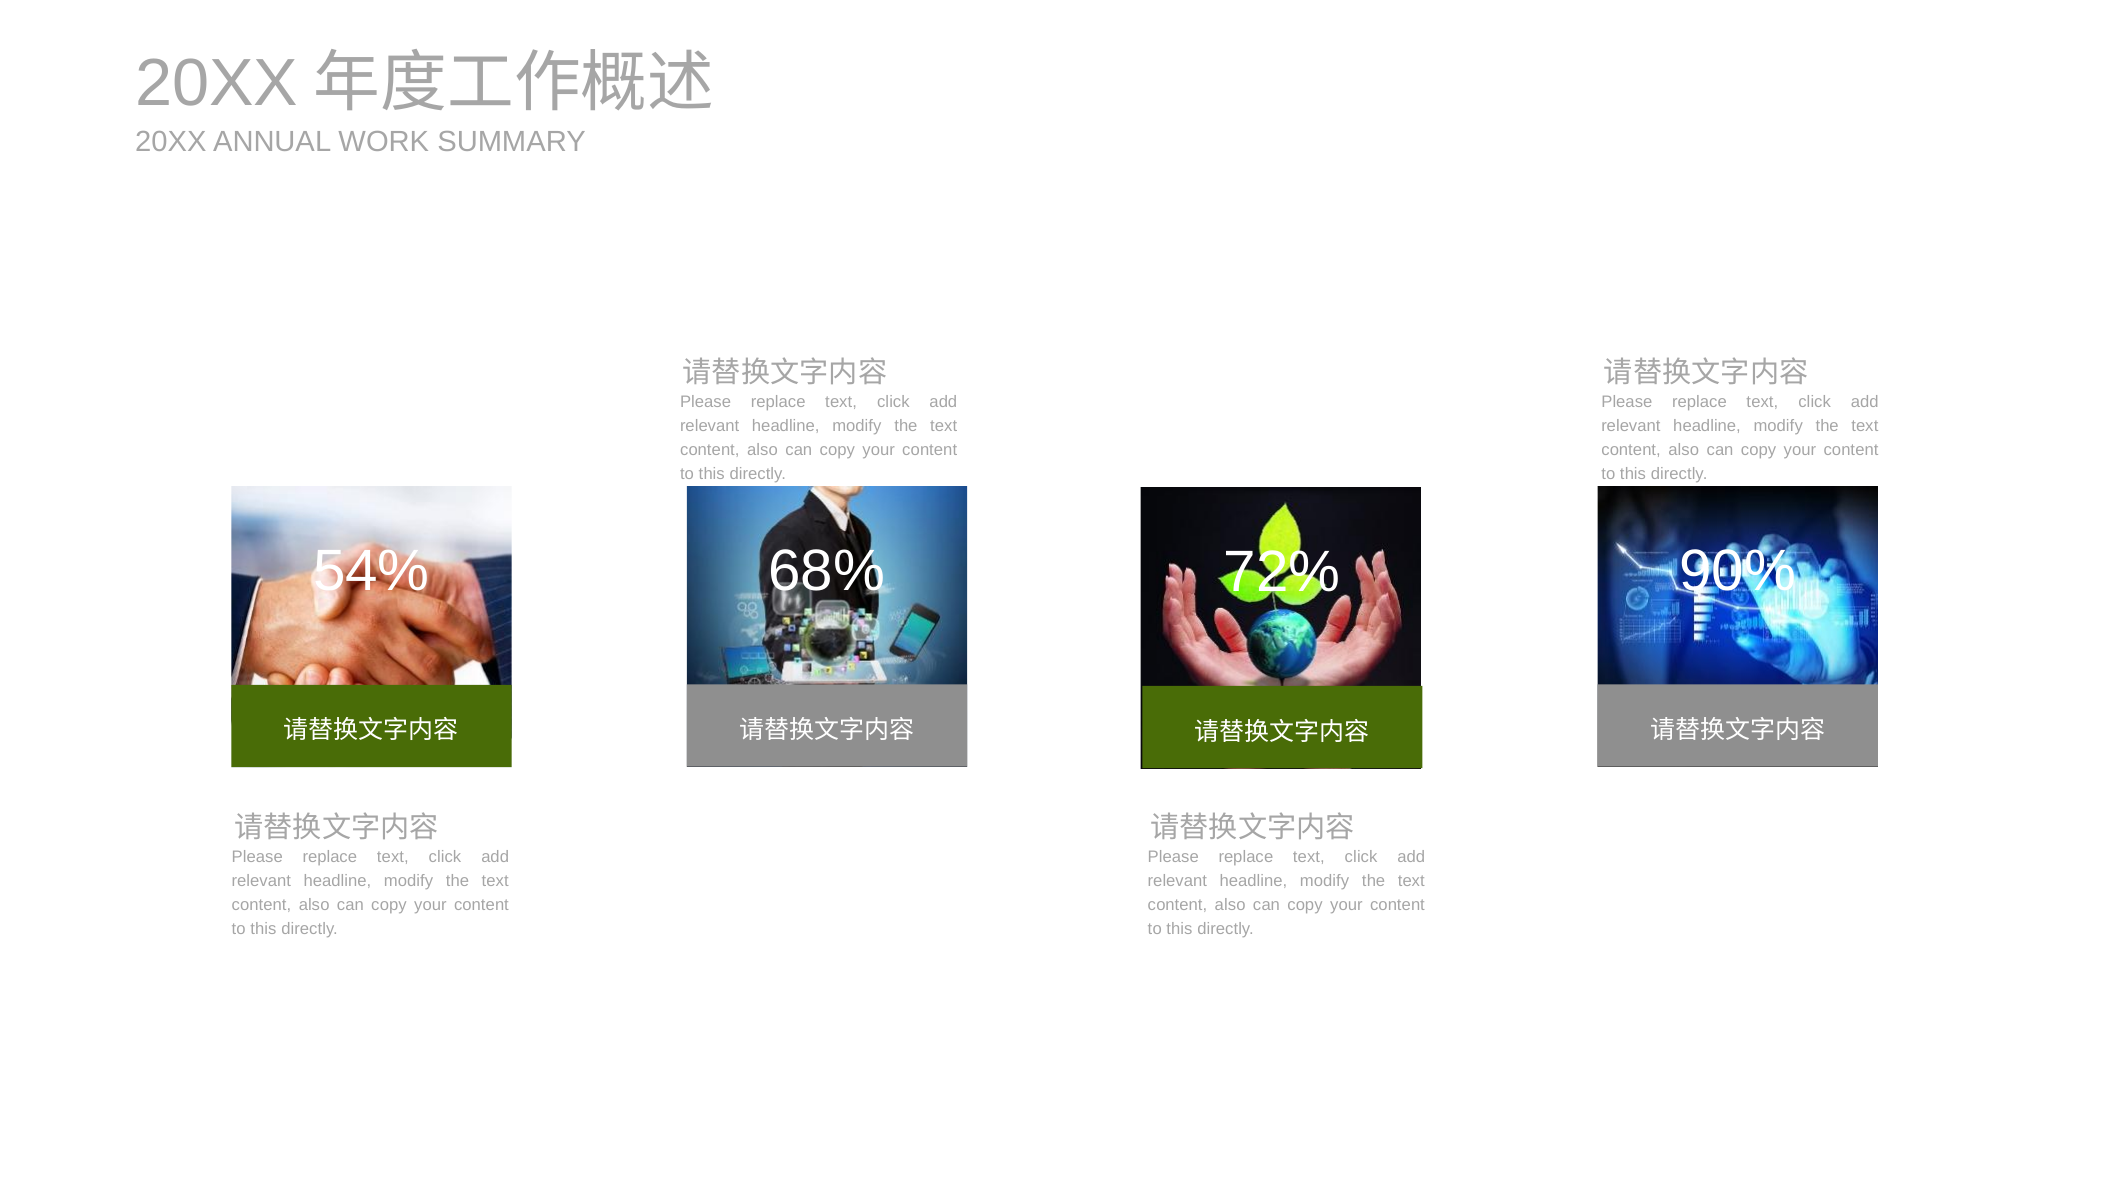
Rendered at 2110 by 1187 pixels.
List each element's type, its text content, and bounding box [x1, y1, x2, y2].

text_box Please replace text, click add relevant headline, modify the text content, also can copy your content to this directly. [665, 379, 973, 491]
text_box Please replace text, click add relevant headline, modify the text content, also can copy your content to this directly. [1586, 379, 1894, 491]
text_box 20XX ANNUAL WORK SUMMARY [135, 122, 596, 158]
text_box Please replace text, click add relevant headline, modify the text content, also can copy your content to this directly. [1132, 834, 1441, 946]
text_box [1140, 487, 1423, 769]
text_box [686, 486, 968, 767]
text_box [1597, 486, 1878, 767]
text_box 请替换文字内容 [667, 338, 903, 396]
text_box Please replace text, click add relevant headline, modify the text content, also can copy your content to this directly. [216, 834, 524, 946]
text_box 请替换文字内容 [219, 793, 454, 851]
text_box 请替换文字内容 [1589, 338, 1824, 396]
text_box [231, 486, 512, 768]
text_box 20XX年度工作概述 [135, 38, 783, 119]
text_box 请替换文字内容 [1135, 793, 1371, 851]
